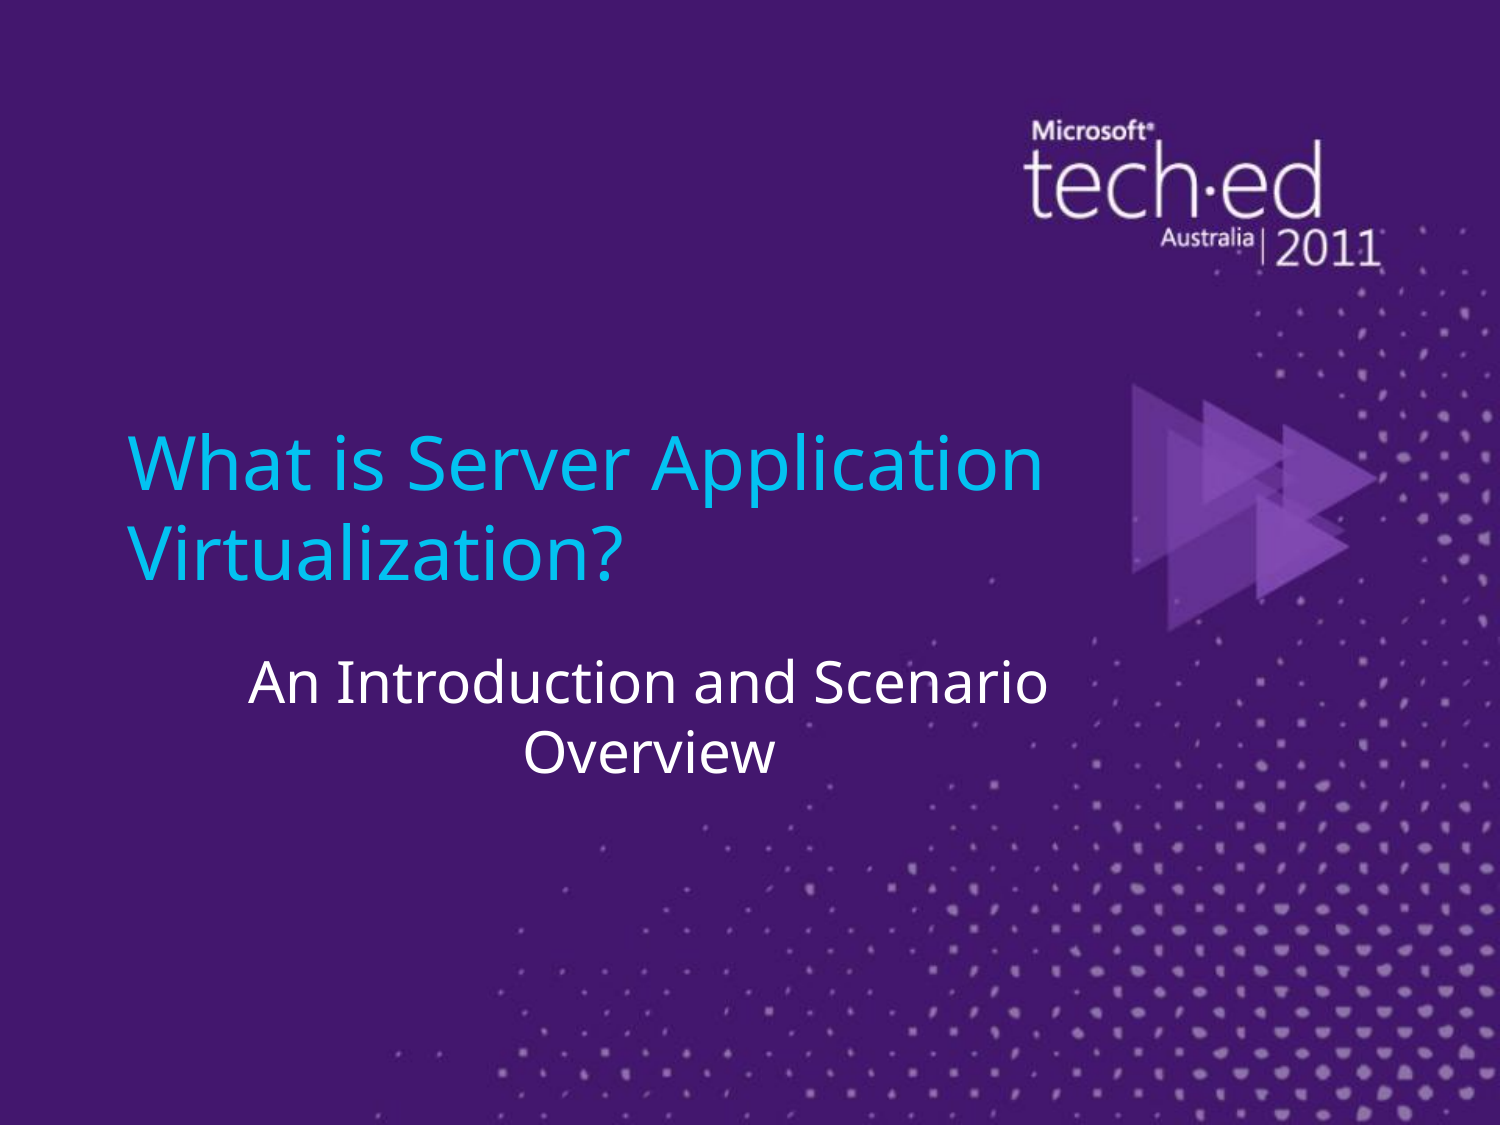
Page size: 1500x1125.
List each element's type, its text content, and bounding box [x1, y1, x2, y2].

picture [0, 0, 1500, 1125]
title What is Server Application Virtualization? [112, 385, 1388, 627]
subtitle An Introduction and Scenario Overview [123, 637, 1174, 925]
